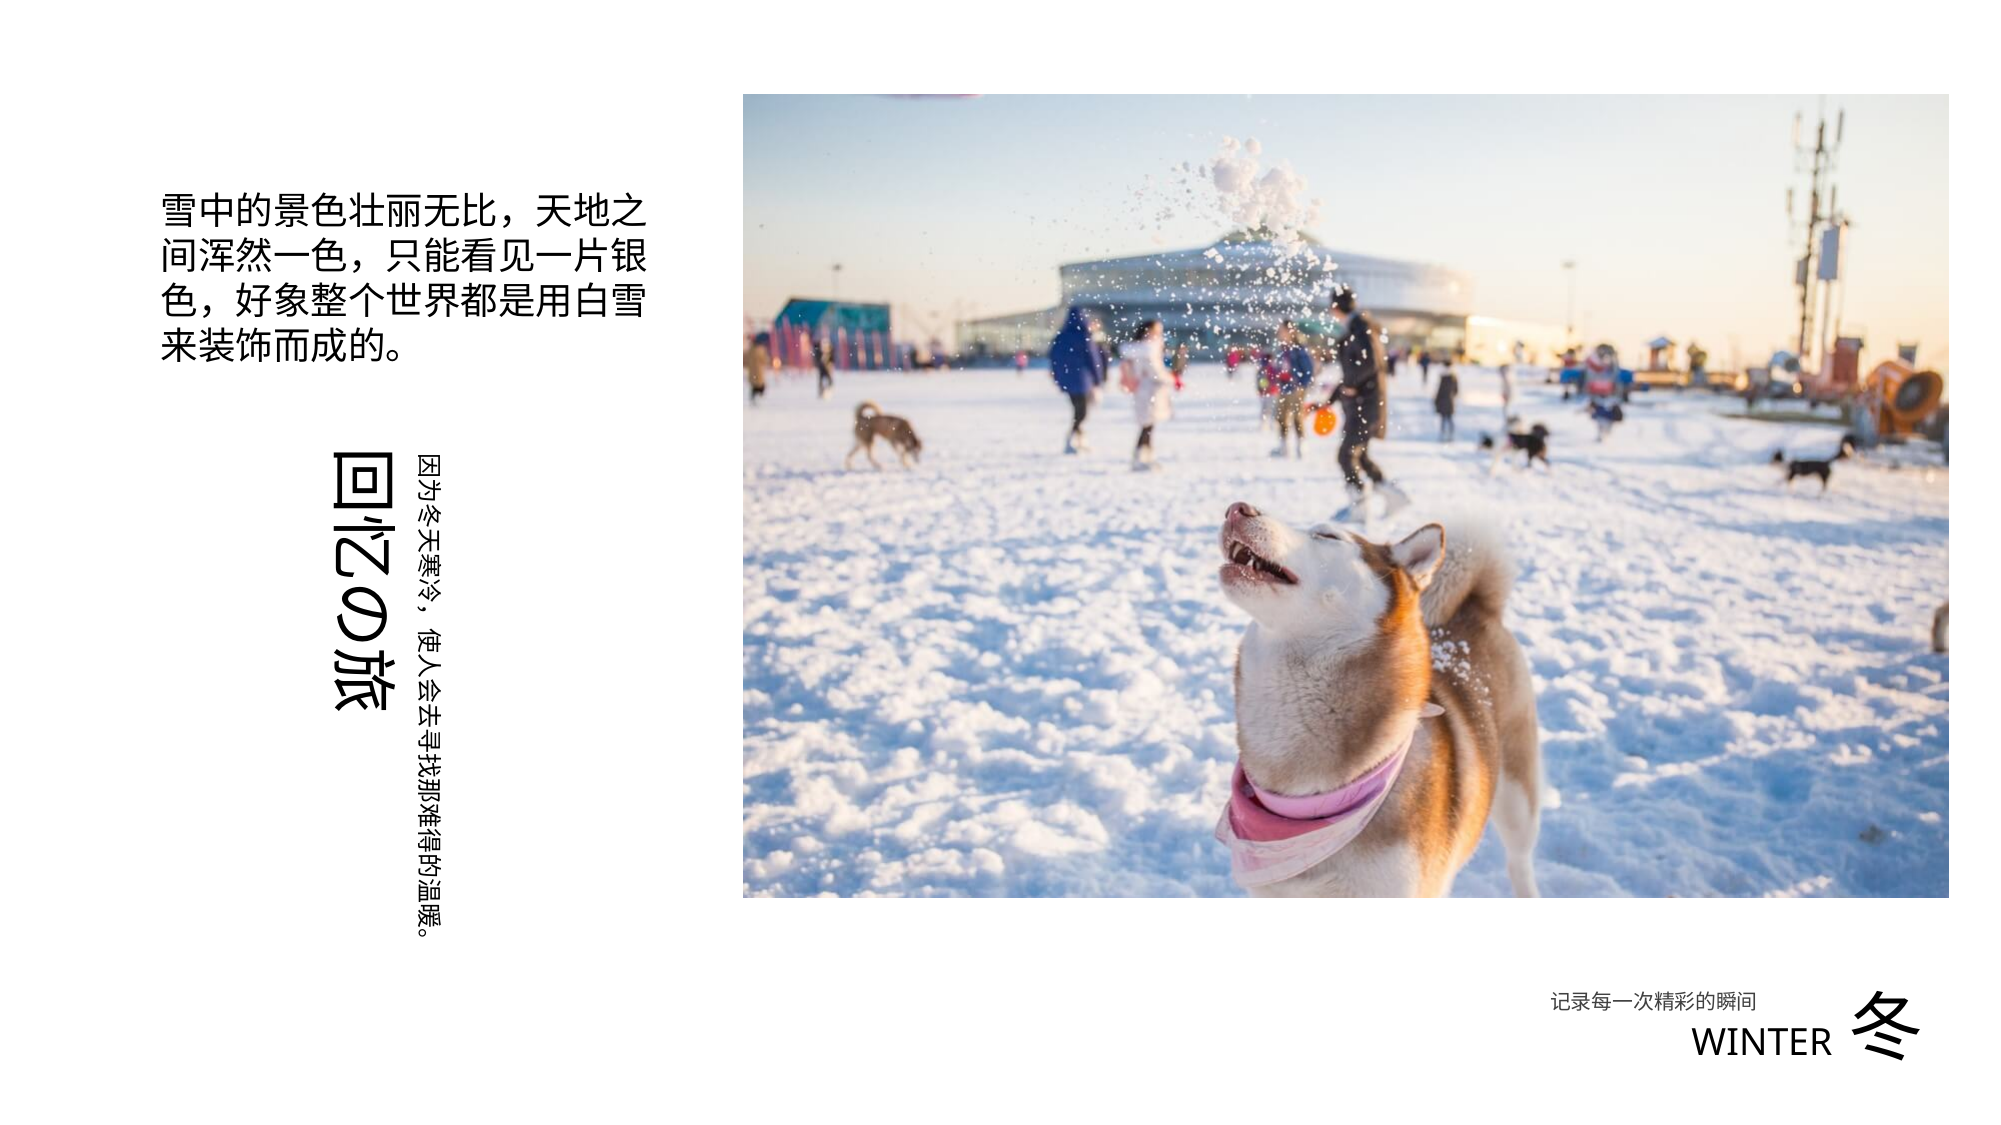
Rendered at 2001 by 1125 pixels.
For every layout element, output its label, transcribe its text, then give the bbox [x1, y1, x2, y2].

text_box 记录每一次精彩的瞬间 [1535, 981, 1835, 1022]
picture [743, 94, 1949, 898]
text_box WINTER [1482, 1010, 1857, 1071]
text_box 回忆の旅 [303, 432, 415, 807]
text_box 雪中的景色壮丽无比，天地之间浑然一色，只能看见一片银色，好象整个世界都是用白雪来装饰而成的。 [145, 179, 700, 375]
text_box 因为冬天寒冷，使人会去寻找那难得的温暖。 [392, 438, 454, 999]
text_box 冬 [1834, 971, 1966, 1077]
